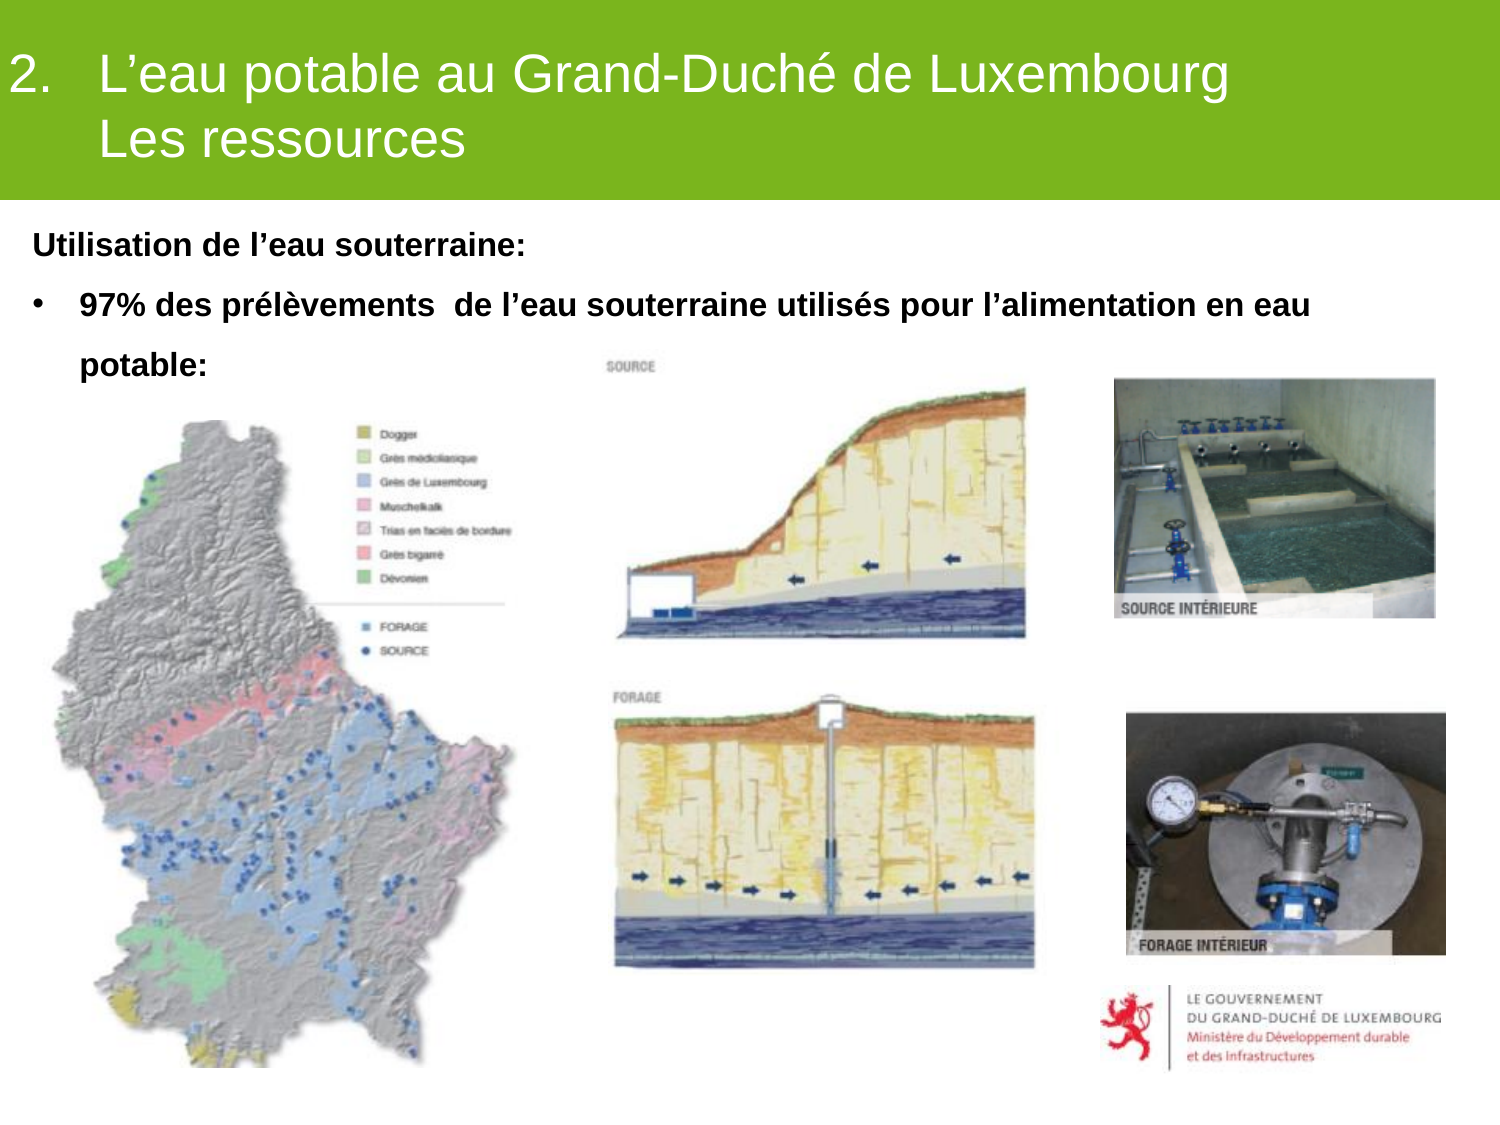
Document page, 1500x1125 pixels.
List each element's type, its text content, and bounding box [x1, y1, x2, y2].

picture [608, 680, 1062, 977]
picture [1126, 701, 1447, 965]
picture [1114, 367, 1436, 628]
picture [552, 349, 1050, 646]
text_box Utilisation de l’eau souterraine: 97% des prélèvements de l’eau souterraine utilisés pour l’alimentation en eau potable: [17, 196, 1436, 391]
picture [42, 420, 549, 1068]
text_box 2. L’eau potable au Grand-Duché de Luxembourg Les ressources [0, 30, 1500, 176]
picture [1100, 985, 1441, 1075]
